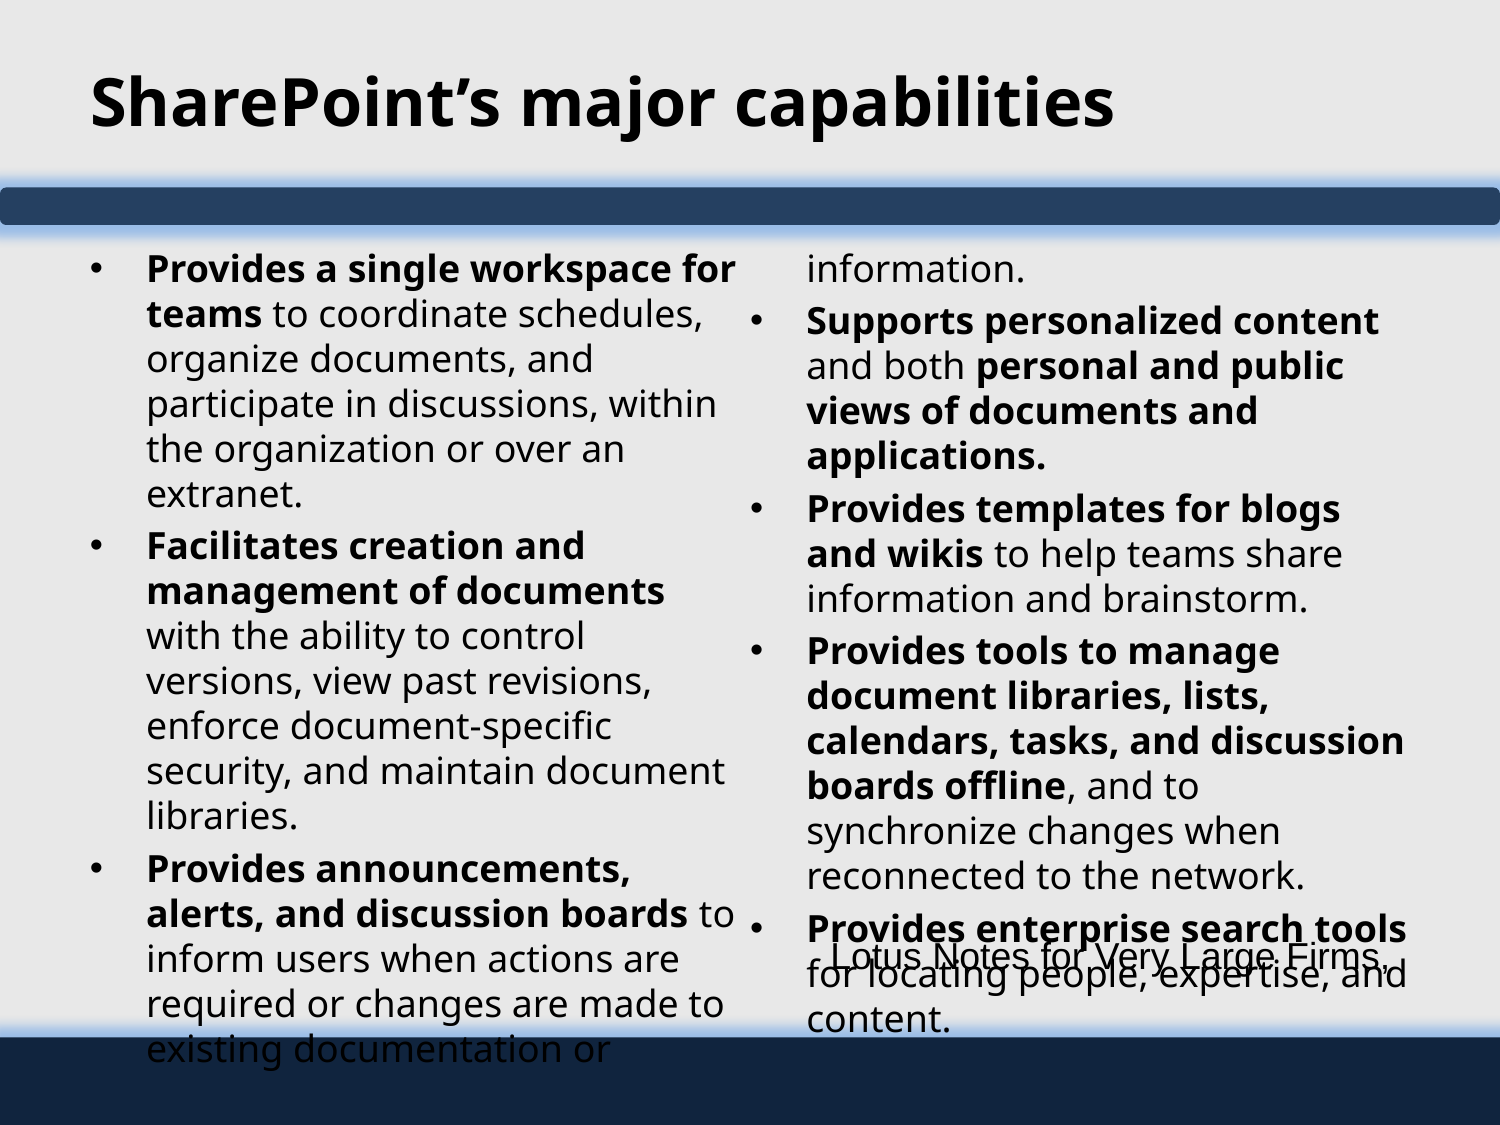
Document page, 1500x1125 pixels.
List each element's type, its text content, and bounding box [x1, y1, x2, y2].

text_box Lotus Notes for Very Large Firms, [815, 924, 1417, 1030]
title SharePoint’s major capabilities [74, 49, 1426, 151]
list Provides a single workspace for teams to coordinate schedules, organize documents, and participate in discussions, within the organization or over an extranet. Facilitates creation and management of documents with the ability to control versions, view past revisions, enforce document-specific security, and maintain document libraries. Provides announcements, alerts, and discussion boards to inform users when actions are required or changes are made to existing documentation or information. Supports personalized content and both personal and public views of documents and applications. Provides templates for blogs and wikis to help teams share information and brainstorm. Provides tools to manage document libraries, lists, calendars, tasks, and discussion boards offline, and to synchronize changes when reconnected to the network. Provides enterprise search tools for locating people, expertise, and content. [75, 237, 1425, 1038]
